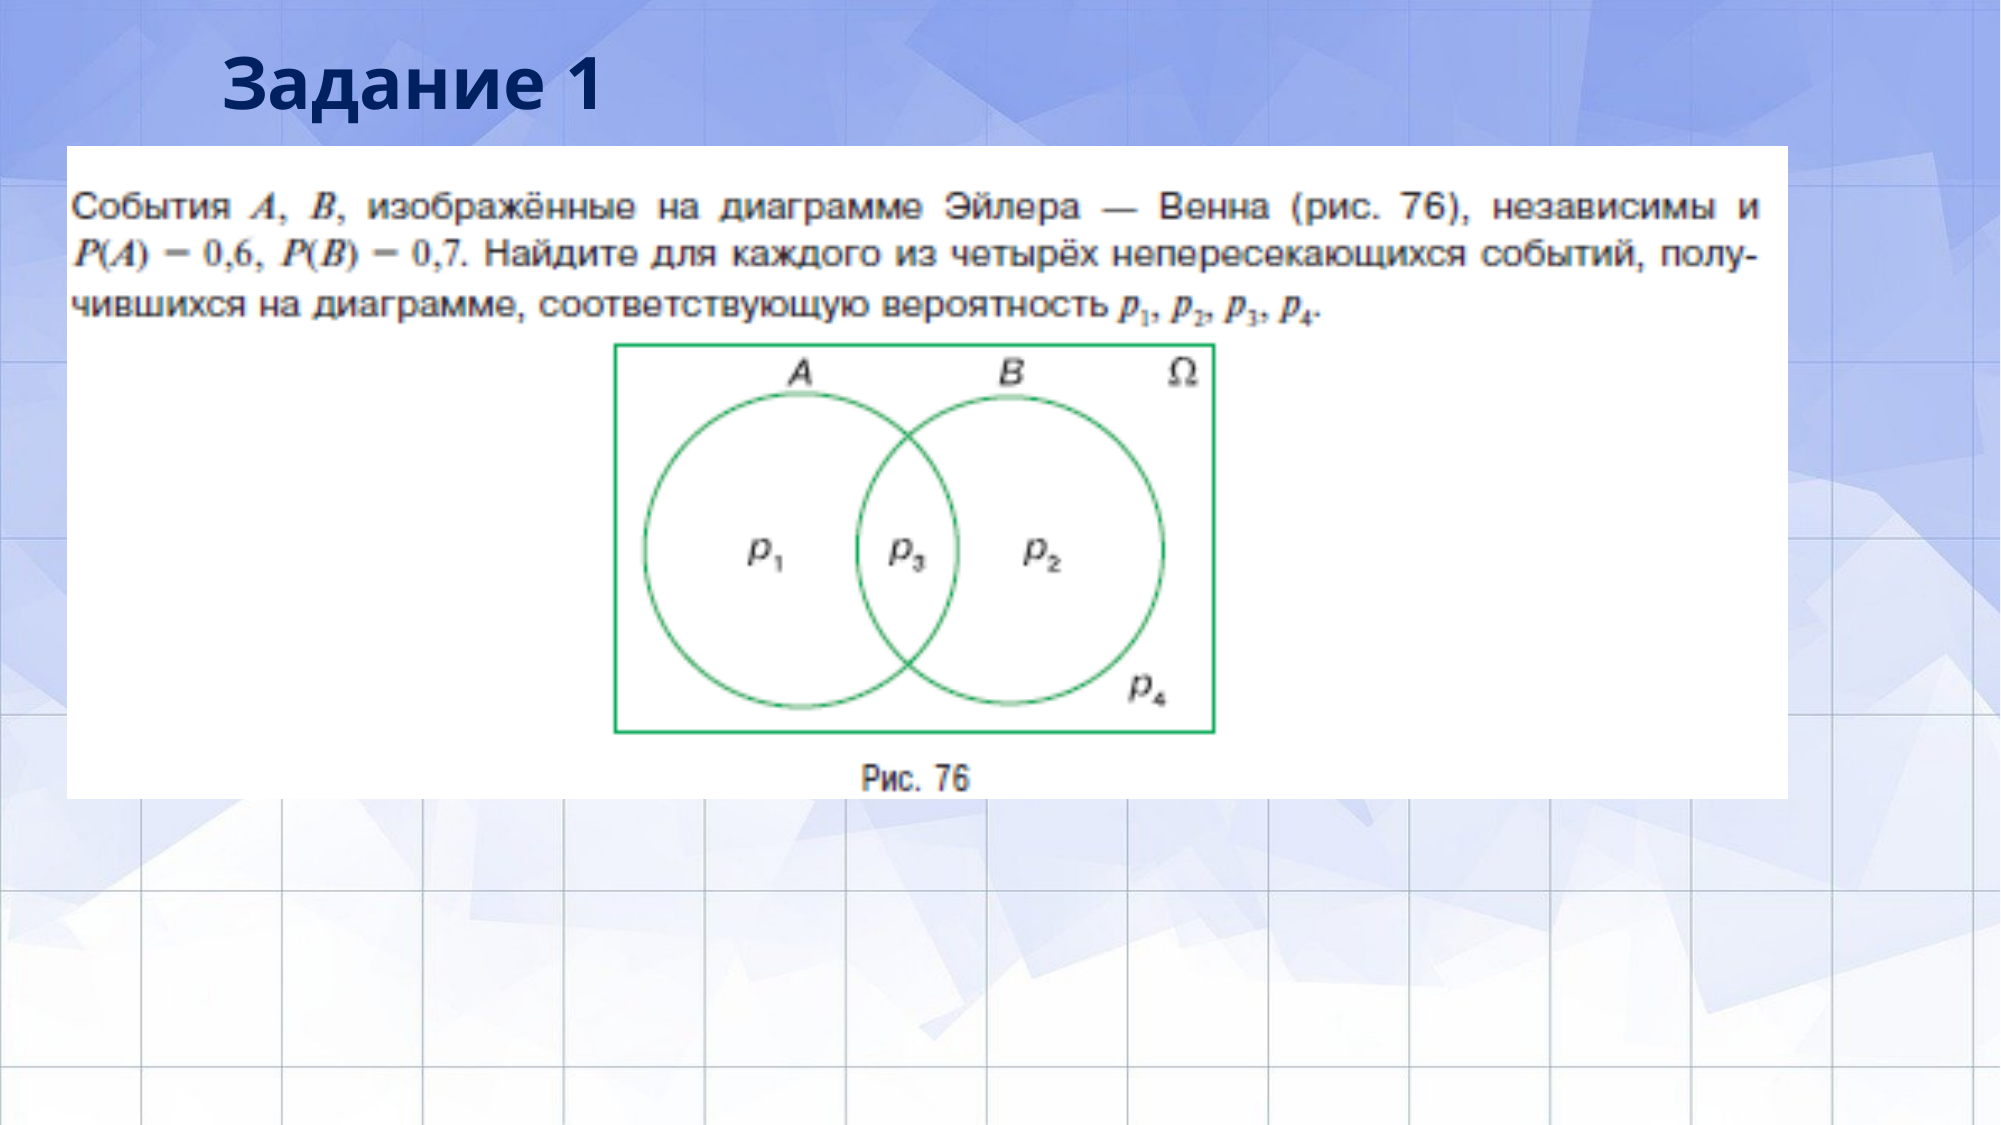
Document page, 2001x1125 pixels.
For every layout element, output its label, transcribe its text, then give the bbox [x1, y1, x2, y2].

picture [0, 0, 2001, 1125]
title Задание 1 [40, 39, 788, 133]
